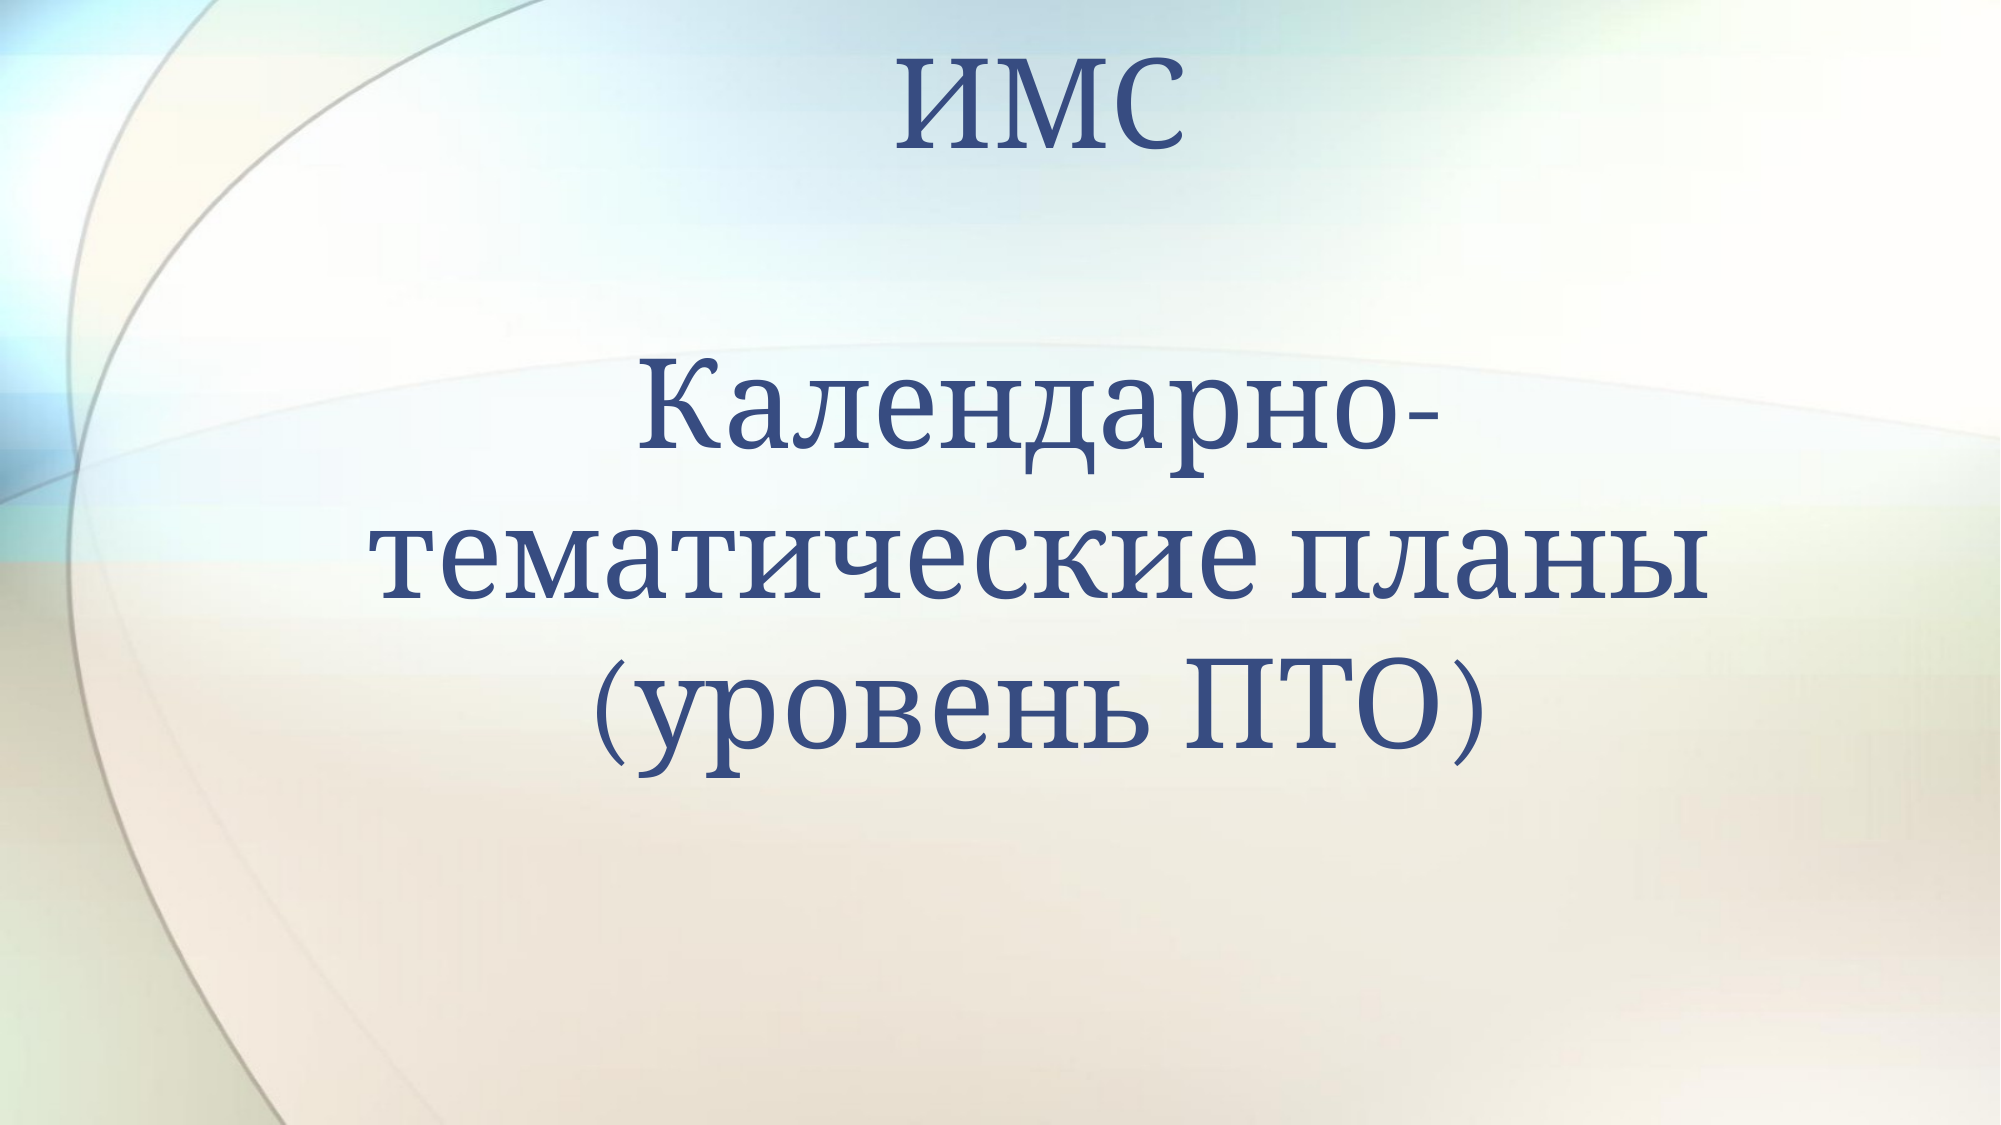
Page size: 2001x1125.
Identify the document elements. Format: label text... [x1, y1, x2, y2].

picture [0, 0, 2001, 1125]
title ИМС Календарно-тематические планы (уровень ПТО) [200, 193, 1880, 932]
